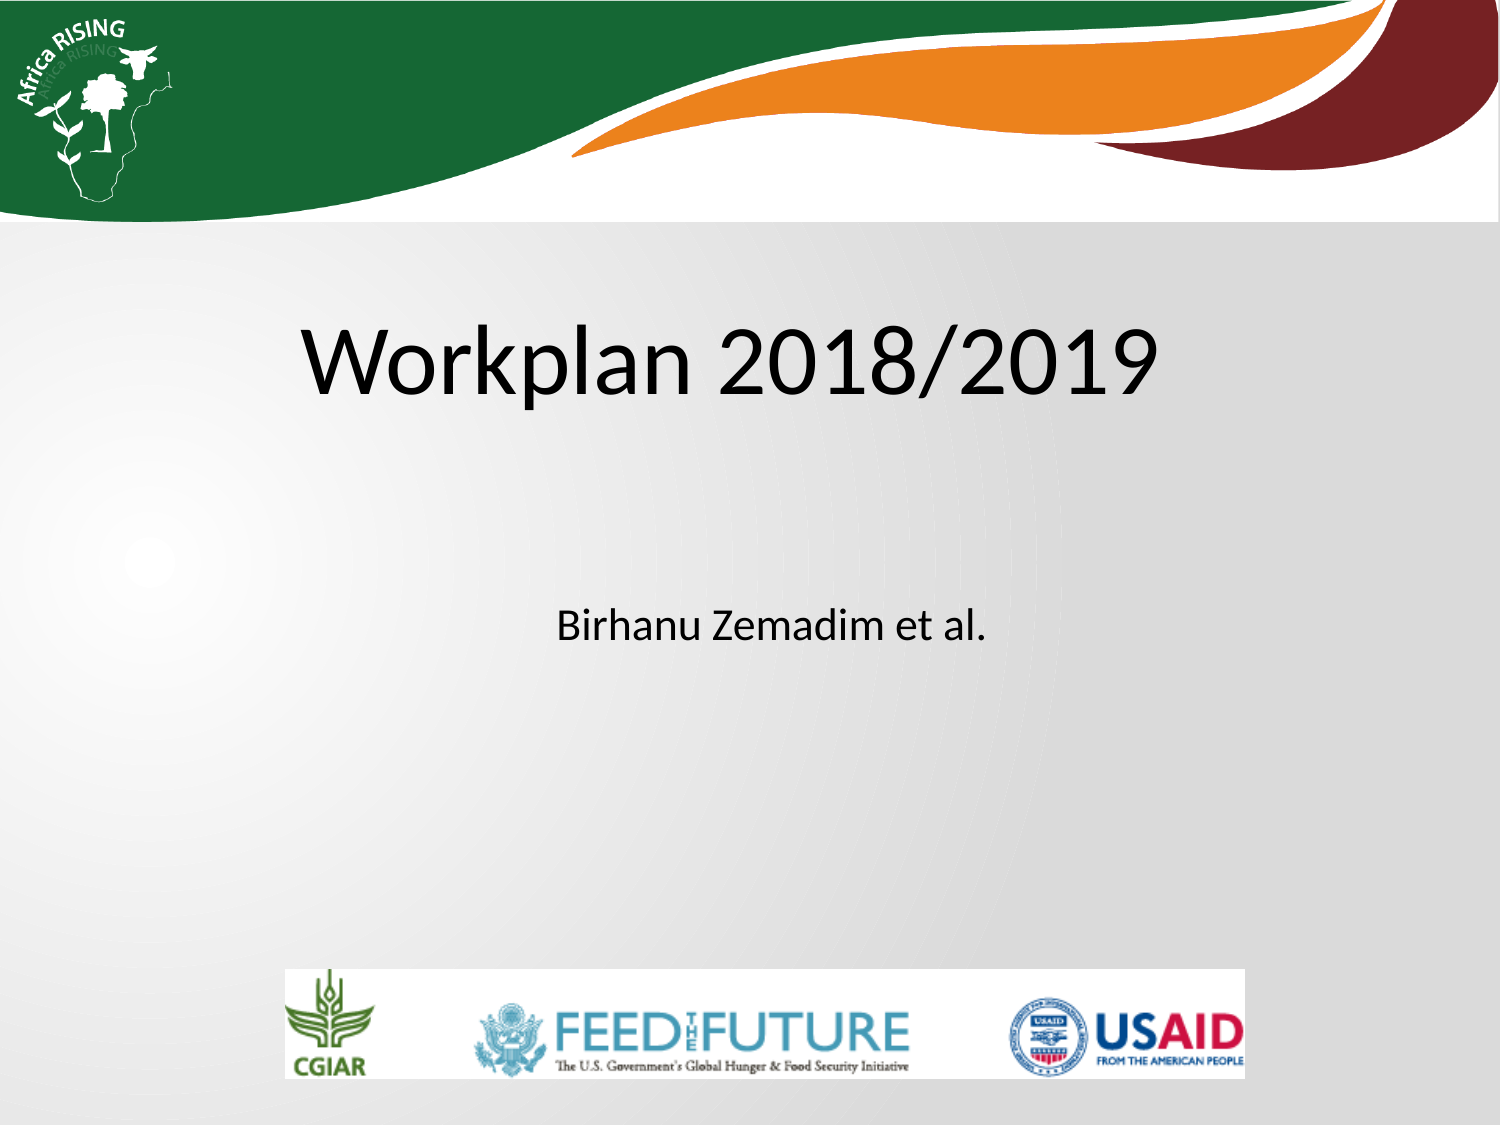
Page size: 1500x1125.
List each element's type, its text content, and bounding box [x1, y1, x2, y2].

picture [0, 0, 1499, 222]
list Birhanu Zemadim et al. [387, 587, 1138, 788]
picture [285, 969, 1245, 1079]
list Workplan 2018/2019 [137, 287, 1307, 475]
